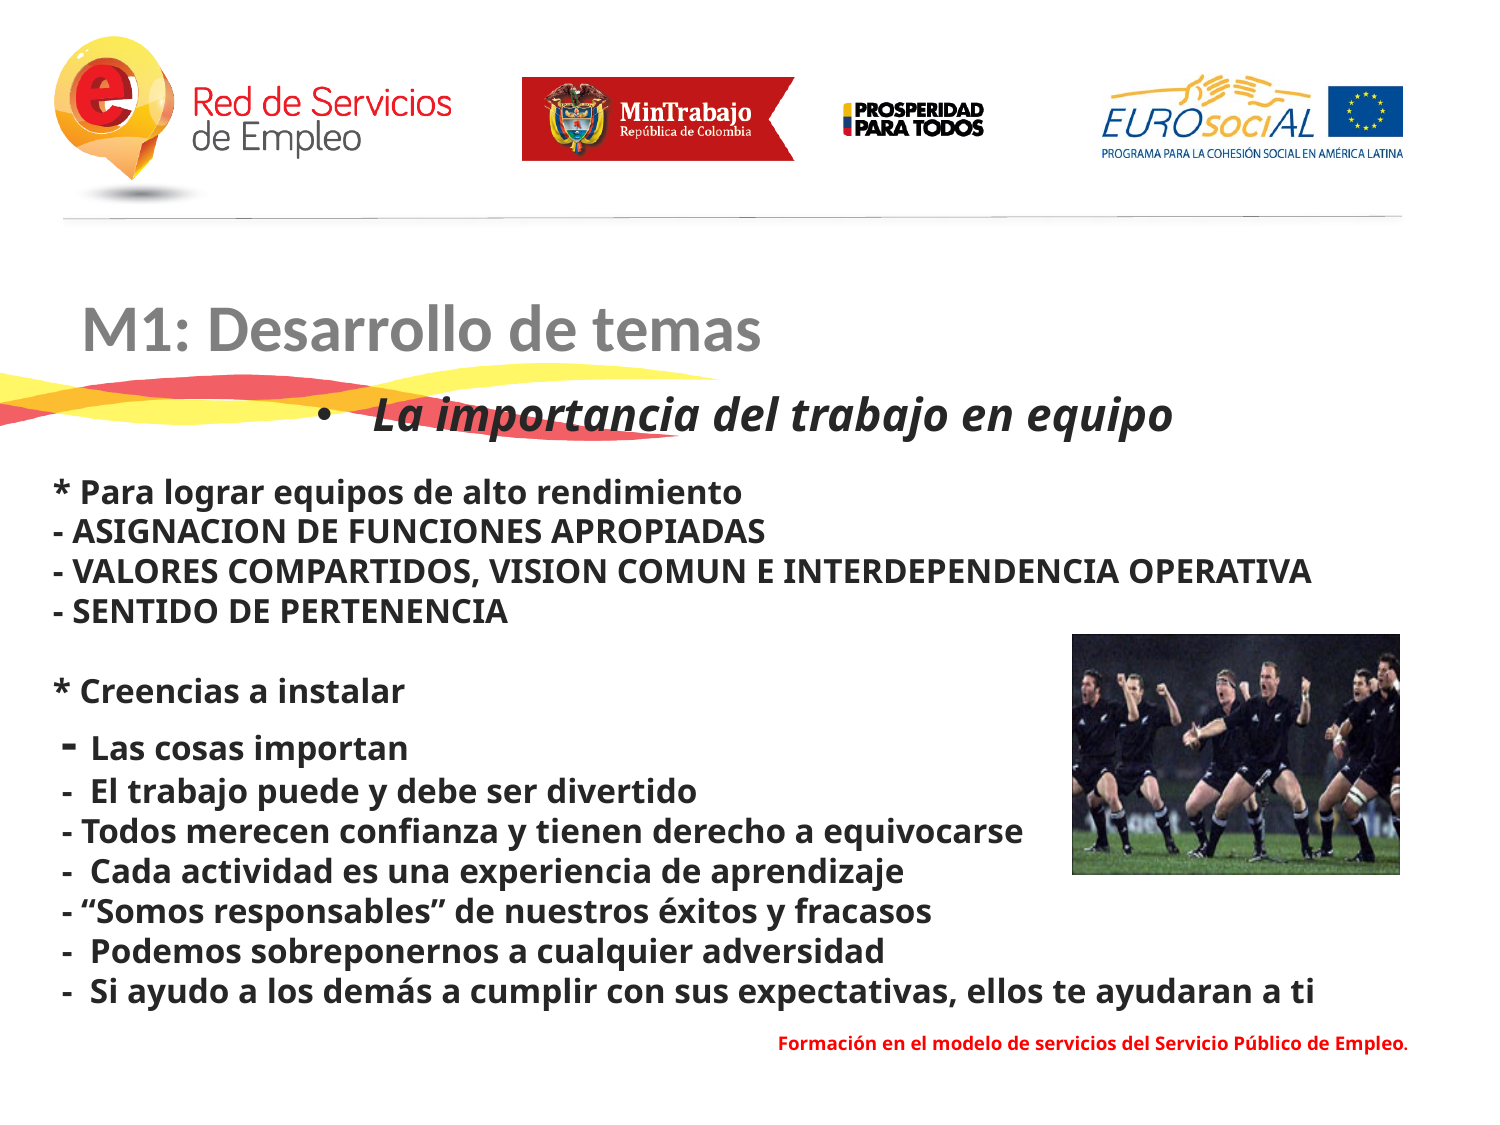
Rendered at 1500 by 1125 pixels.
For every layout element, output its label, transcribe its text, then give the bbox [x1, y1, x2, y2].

text_box La importancia del trabajo en equipo * Para lograr equipos de alto rendimiento - ASIGNACION DE FUNCIONES APROPIADAS - VALORES COMPARTIDOS, VISION COMUN E INTERDEPENDENCIA OPERATIVA - SENTIDO DE PERTENENCIA * Creencias a instalar - Las cosas importan - El trabajo puede y debe ser divertido - Todos merecen confianza y tienen derecho a equivocarse - Cada actividad es una experiencia de aprendizaje - “Somos responsables” de nuestros éxitos y fracasos - Podemos sobreponernos a cualquier adversidad - Si ayudo a los demás a cumplir con sus expectativas, ellos te ayudaran a ti [20, 378, 1471, 1018]
picture [0, 358, 721, 441]
picture [54, 35, 452, 205]
title Formación en el modelo de servicios del Servicio Público de Empleo. [720, 999, 1471, 1088]
picture [1102, 74, 1403, 158]
picture [1072, 633, 1400, 875]
picture [521, 77, 987, 162]
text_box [62, 215, 1403, 220]
text_box M1: Desarrollo de temas [67, 277, 1199, 372]
